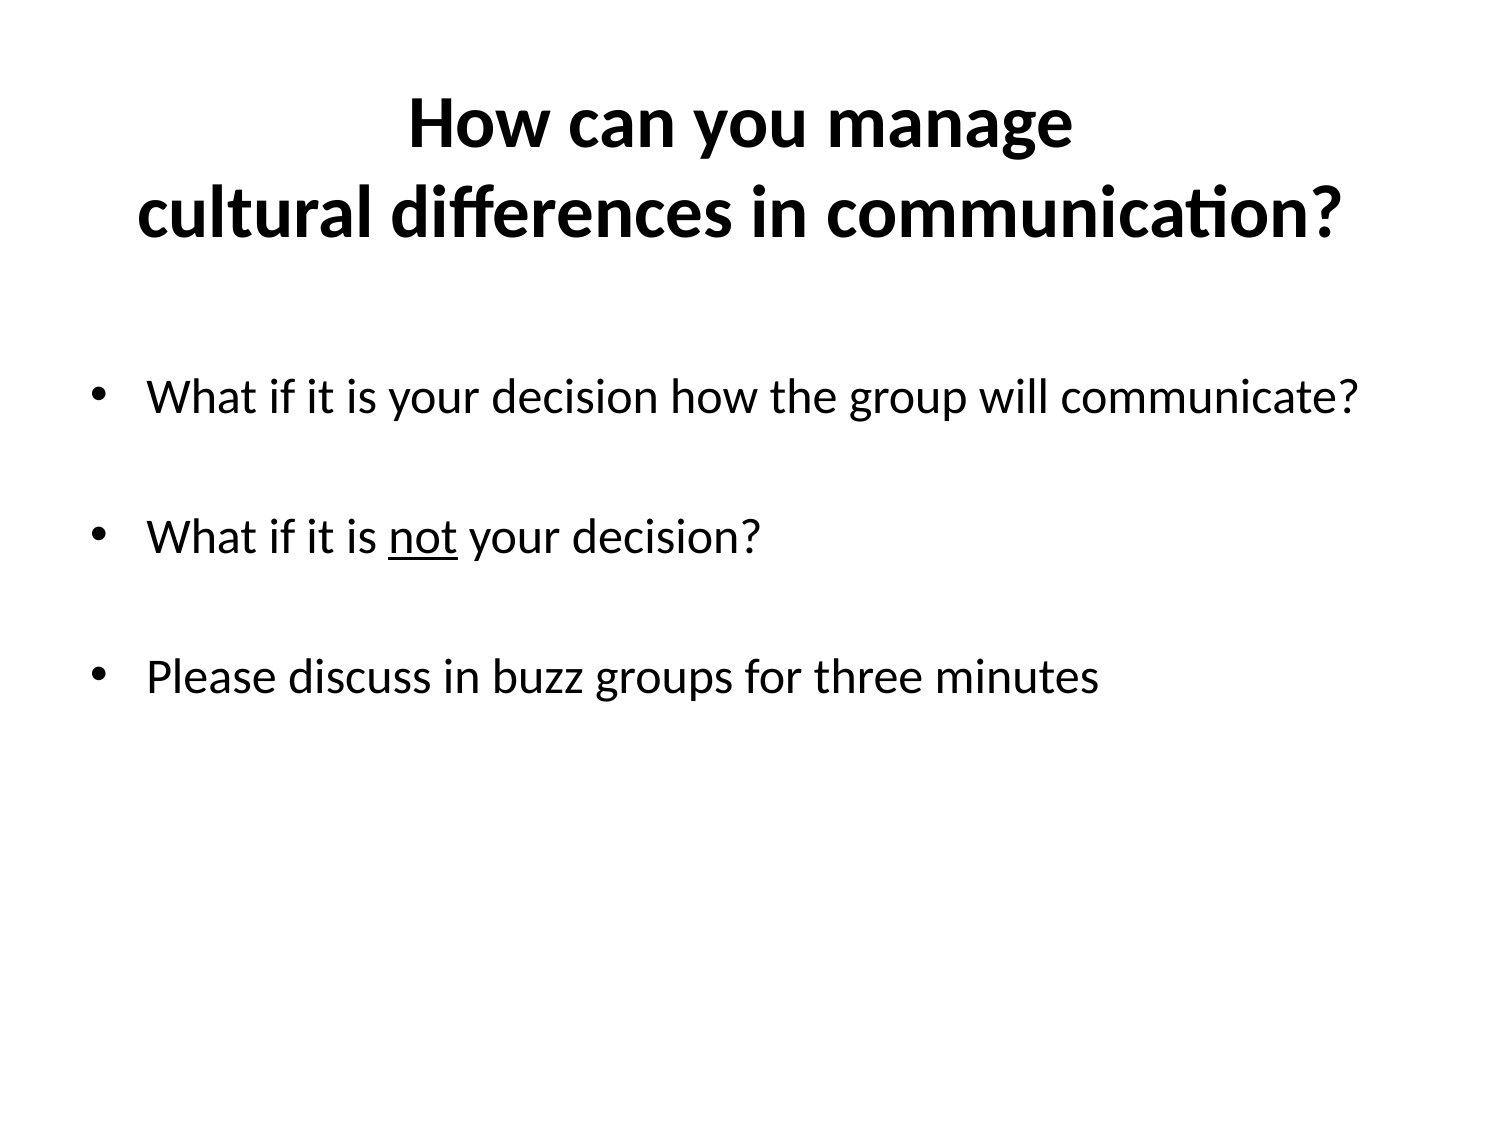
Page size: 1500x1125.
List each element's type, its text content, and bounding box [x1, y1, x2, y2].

title How can you manage cultural differences in communication? [75, 68, 1425, 257]
list What if it is your decision how the group will communicate? What if it is not your decision? Please discuss in buzz groups for three minutes [75, 286, 1425, 1029]
